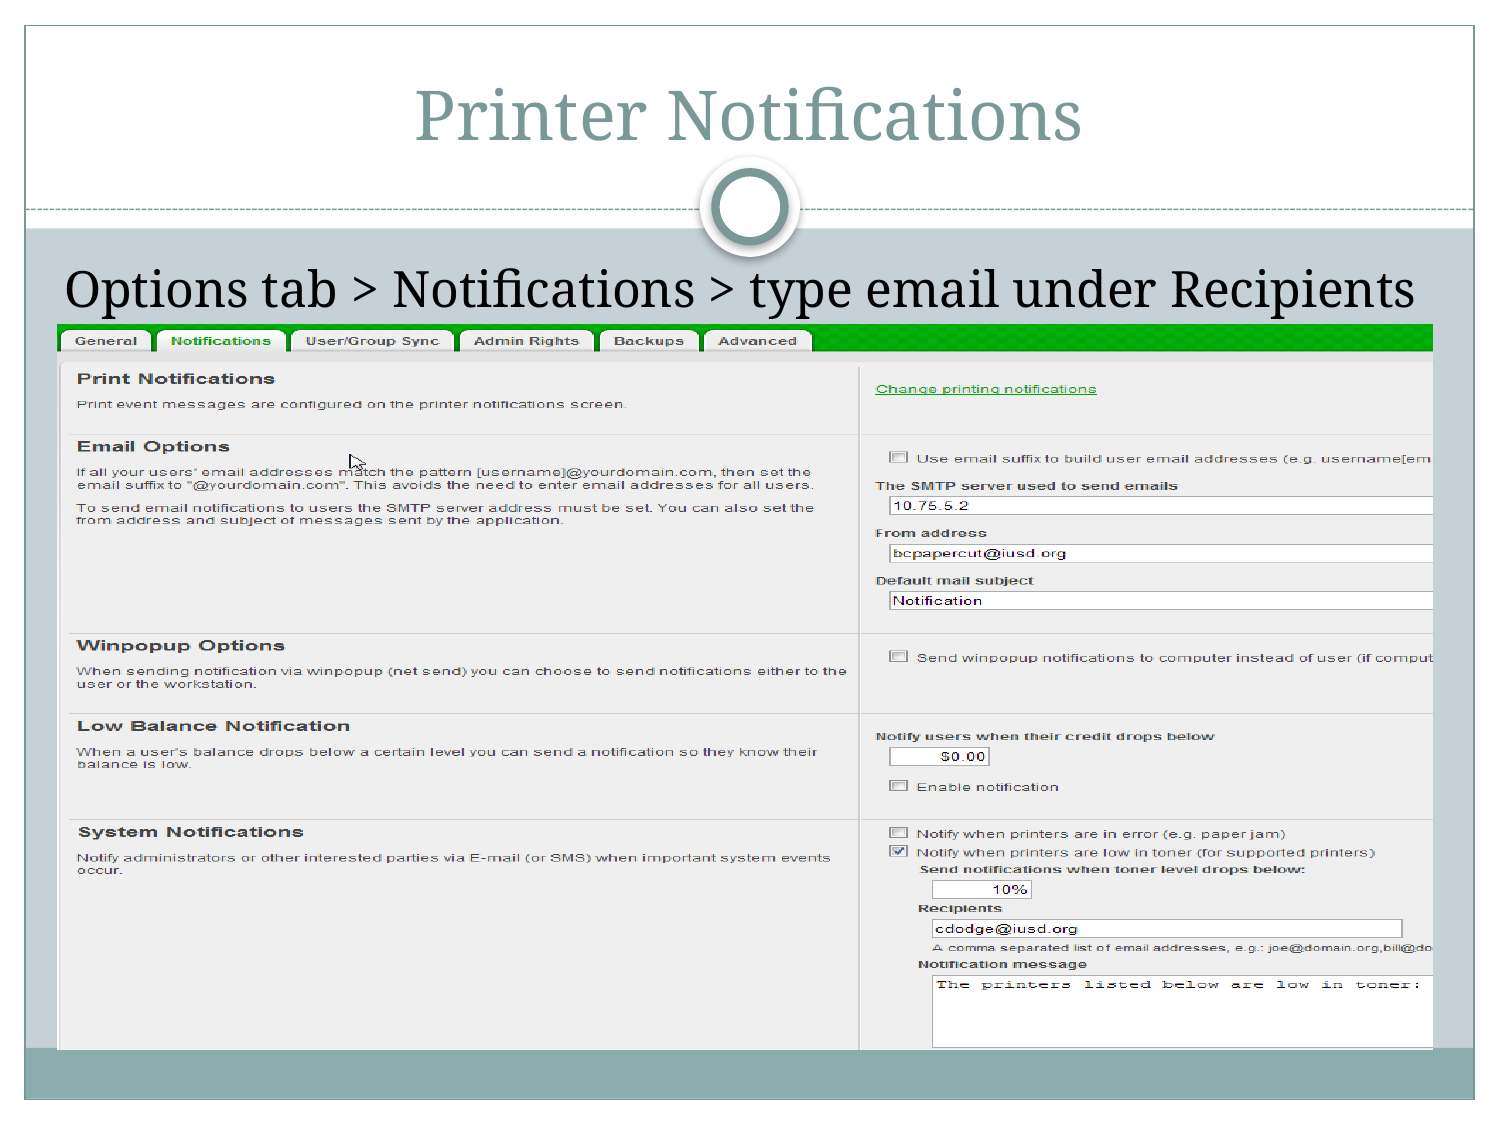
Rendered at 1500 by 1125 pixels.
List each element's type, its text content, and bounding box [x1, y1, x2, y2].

title Printer Notifications [49, 37, 1450, 162]
list Options tab > Notifications > type email under Recipients [49, 250, 1445, 1001]
picture [57, 324, 1434, 1051]
